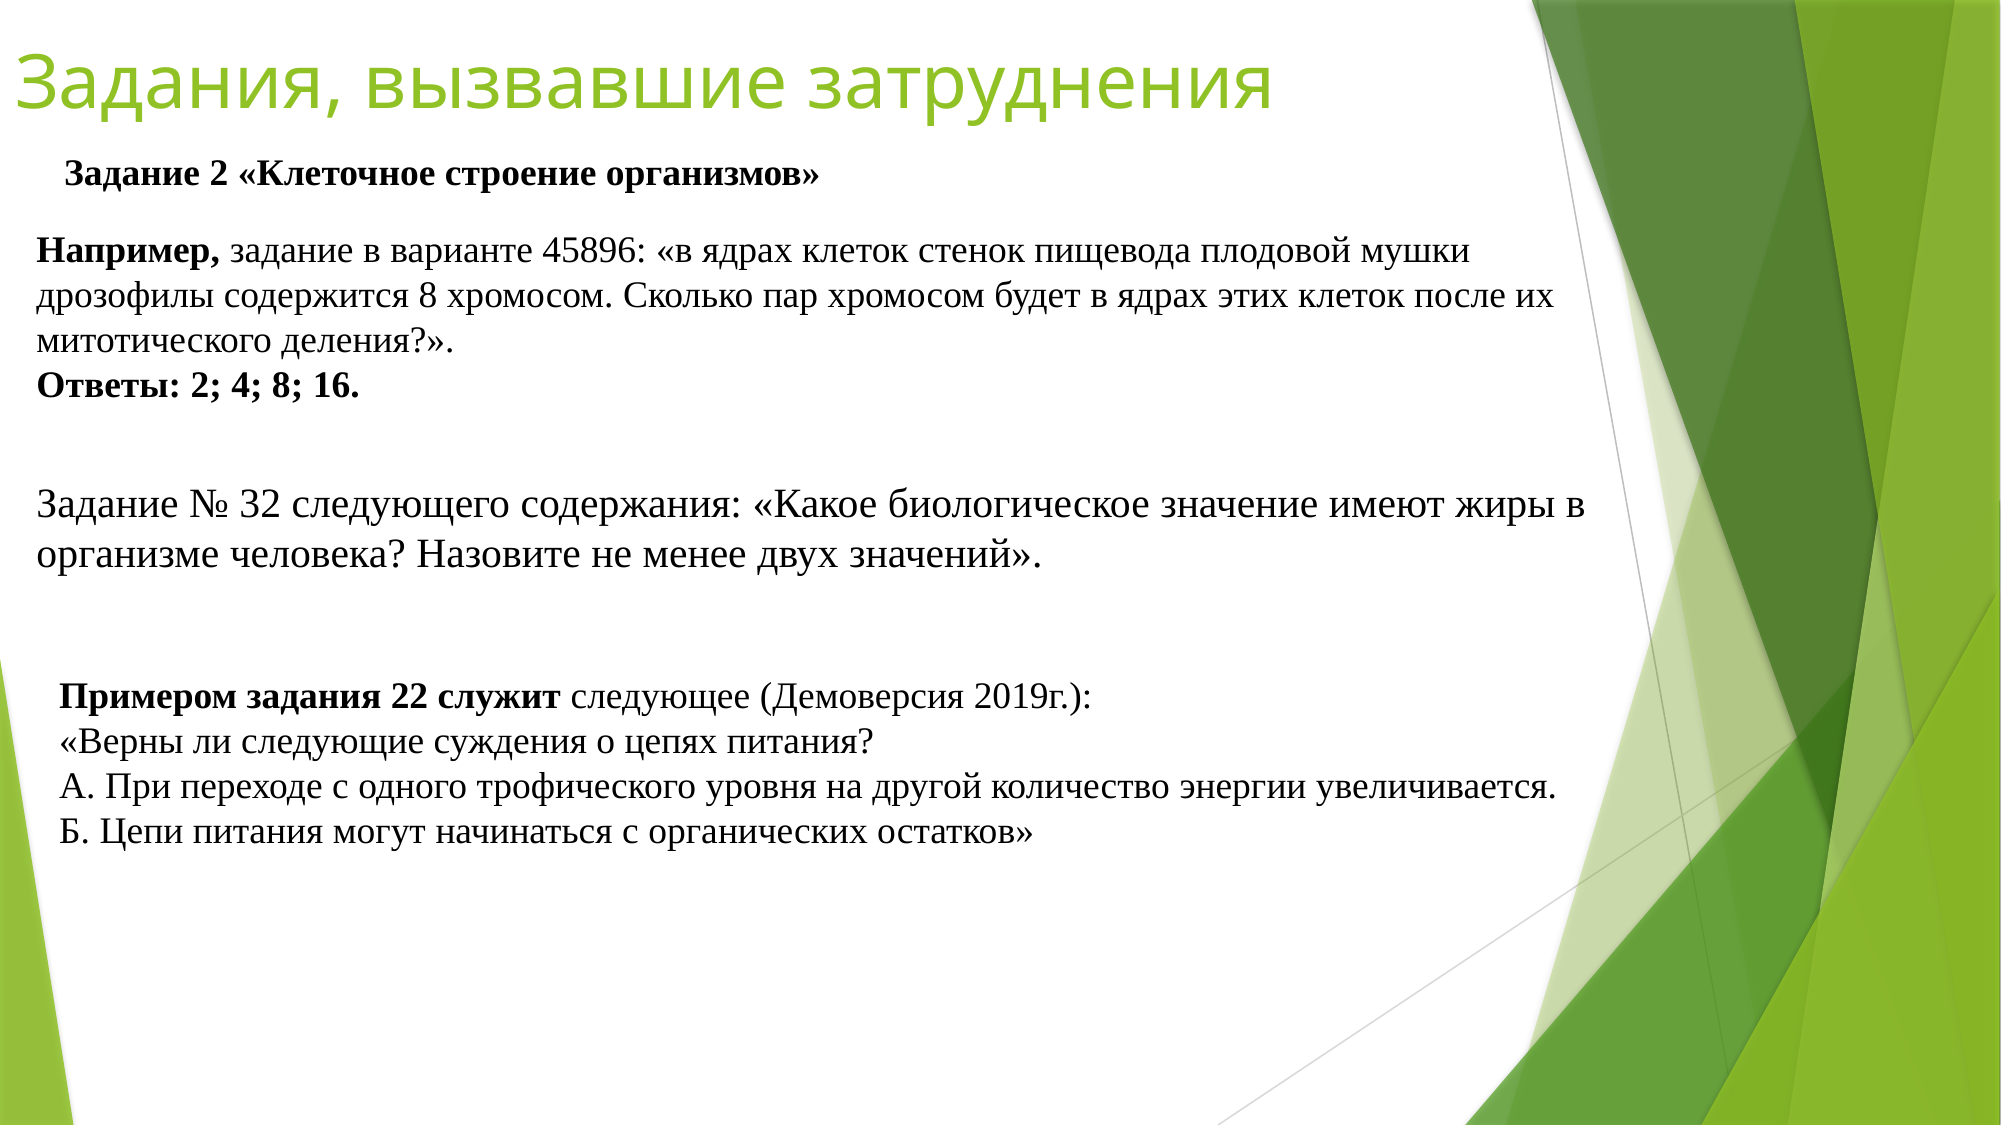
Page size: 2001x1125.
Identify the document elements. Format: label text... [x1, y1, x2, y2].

title Задания, вызвавшие затруднения [0, 26, 1521, 141]
text_box Примером задания 22 служит следующее (Демоверсия 2019г.): «Верны ли следующие суждения о цепях питания? А. При переходе с одного трофического уровня на другой количество энергии увеличивается. Б. Цепи питания могут начинаться с органических остатков» [44, 663, 1644, 859]
text_box Например, задание в варианте 45896: «в ядрах клеток стенок пищевода плодовой мушки дрозофилы содержится 8 хромосом. Сколько пар хромосом будет в ядрах этих клеток после их митотического деления?». Ответы: 2; 4; 8; 16. Задание № 32 следующего содержания: «Какое биологическое значение имеют жиры в организме человека? Назовите не менее двух значений». [21, 218, 1660, 583]
text_box Задание 2 «Клеточное строение организмов» [49, 140, 836, 201]
